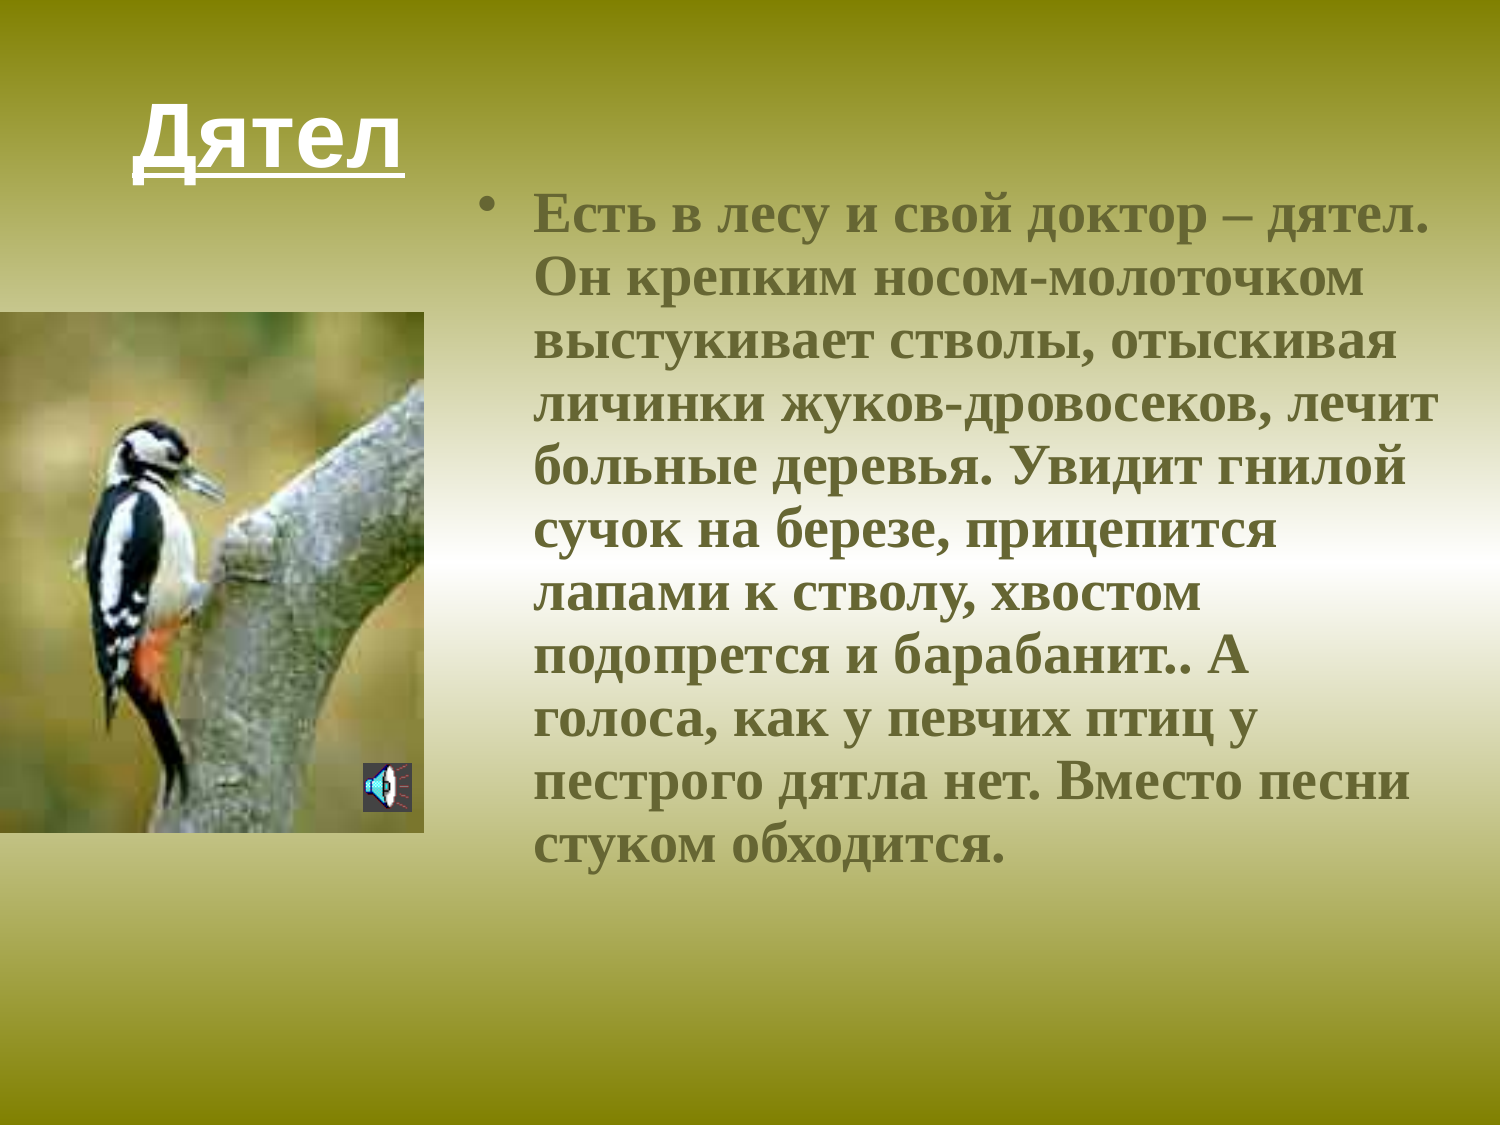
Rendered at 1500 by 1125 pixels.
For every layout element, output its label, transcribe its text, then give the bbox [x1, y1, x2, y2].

text_box Есть в лесу и свой доктор – дятел. Он крепким носом-молоточком выстукивает стволы, отыскивая личинки жуков-дровосеков, лечит больные деревья. Увидит гнилой сучок на березе, прицепится лапами к стволу, хвостом подопрется и барабанит.. А голоса, как у певчих птиц у пестрого дятла нет. Вместо песни стуком обходится. [462, 174, 1463, 925]
title Дятел [37, 37, 501, 226]
picture [0, 312, 425, 833]
